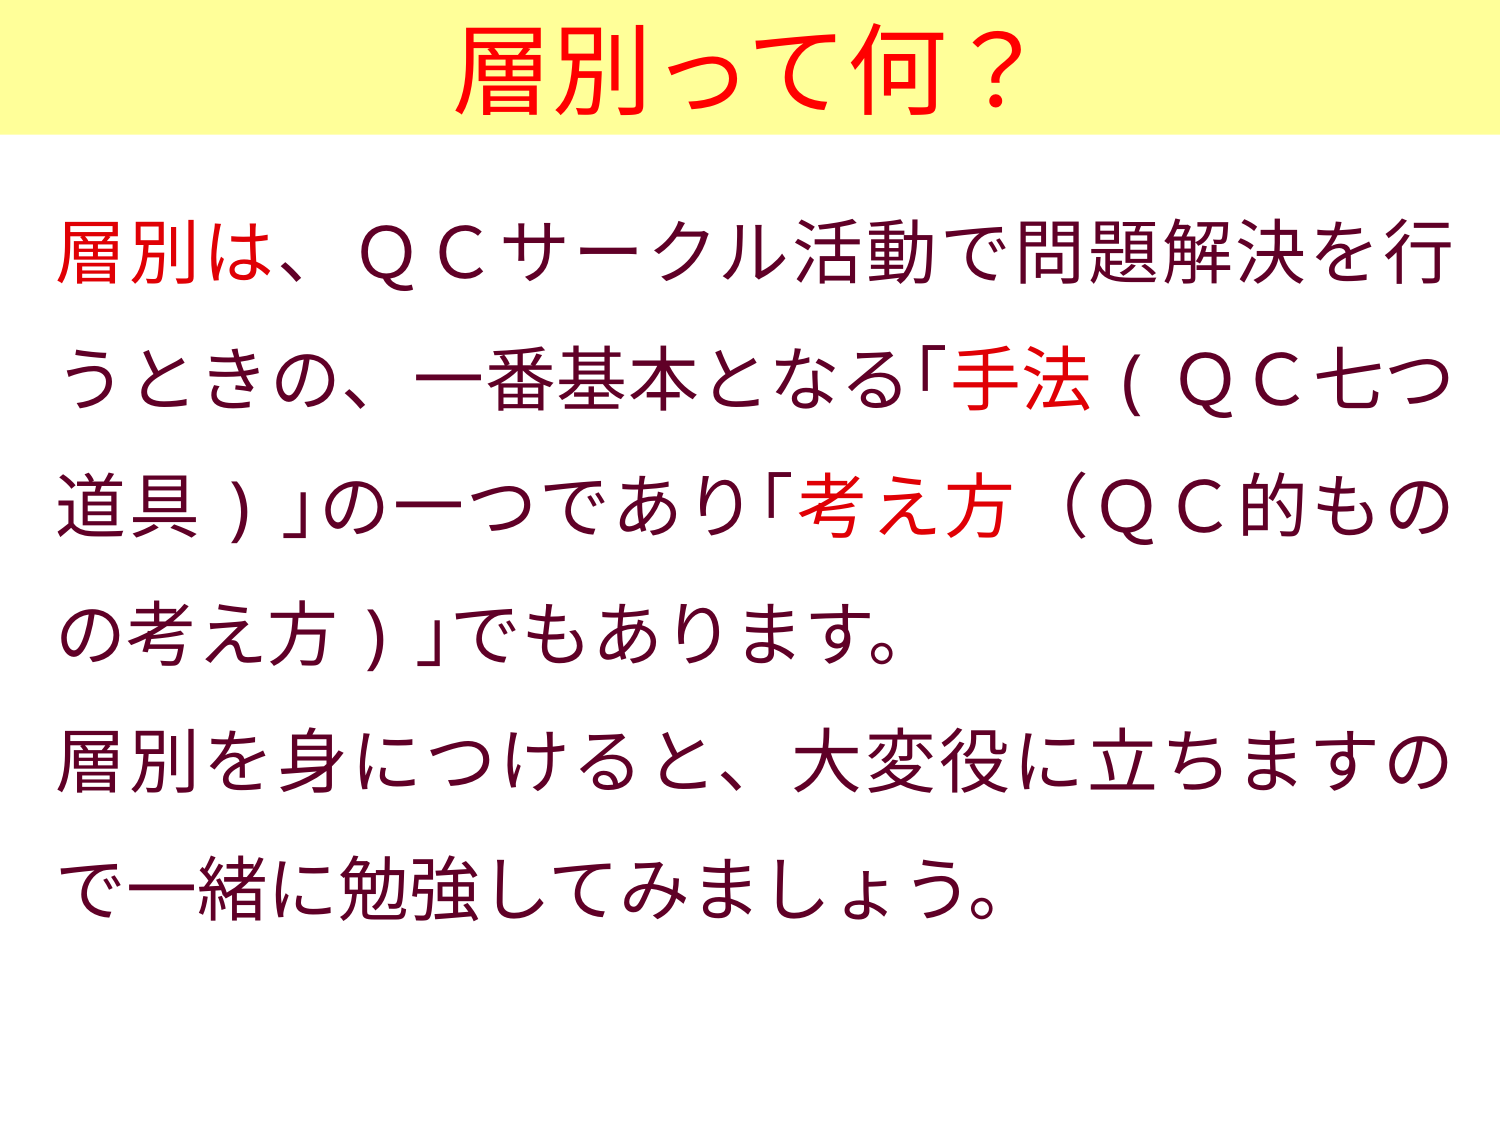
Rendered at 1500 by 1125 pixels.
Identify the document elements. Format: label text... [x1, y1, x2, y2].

text_box 層別って何？ [0, 0, 1500, 135]
text_box 層別は、ＱＣサークル活動で問題解決を行うときの、一番基本となる｢手法(ＱＣ七つ道具)｣の一つであり｢考え方（ＱＣ的ものの考え方)｣でもあります。 層別を身につけると、大変役に立ちますので一緒に勉強してみましょう。 [41, 137, 1471, 1125]
